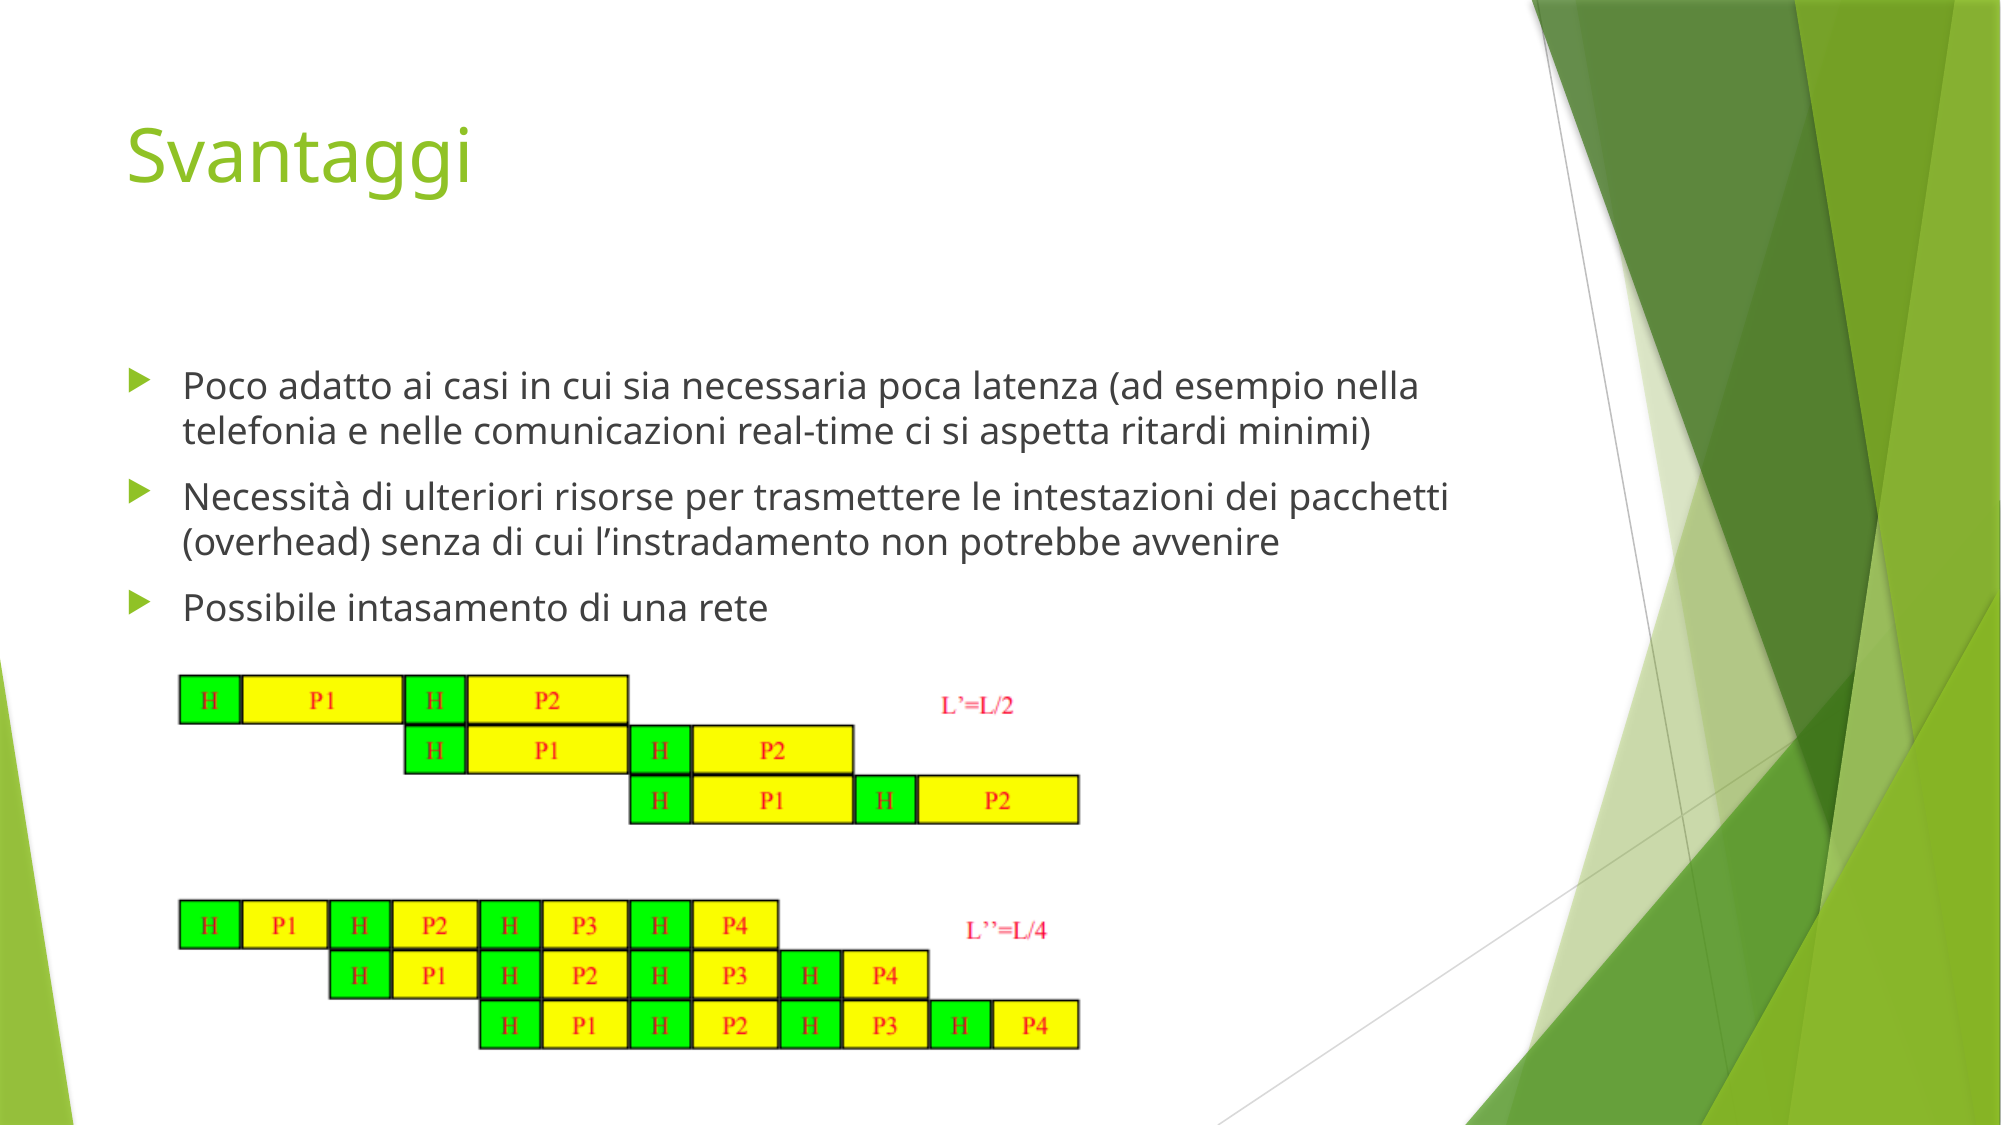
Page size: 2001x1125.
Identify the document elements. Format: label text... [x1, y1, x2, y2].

list Poco adatto ai casi in cui sia necessaria poca latenza (ad esempio nella telefonia e nelle comunicazioni real-time ci si aspetta ritardi minimi) Necessità di ulteriori risorse per trasmettere le intestazioni dei pacchetti (overhead) senza di cui l’instradamento non potrebbe avvenire Possibile intasamento di una rete [111, 354, 1522, 992]
title Svantaggi [111, 99, 1522, 317]
picture [164, 663, 1091, 1062]
